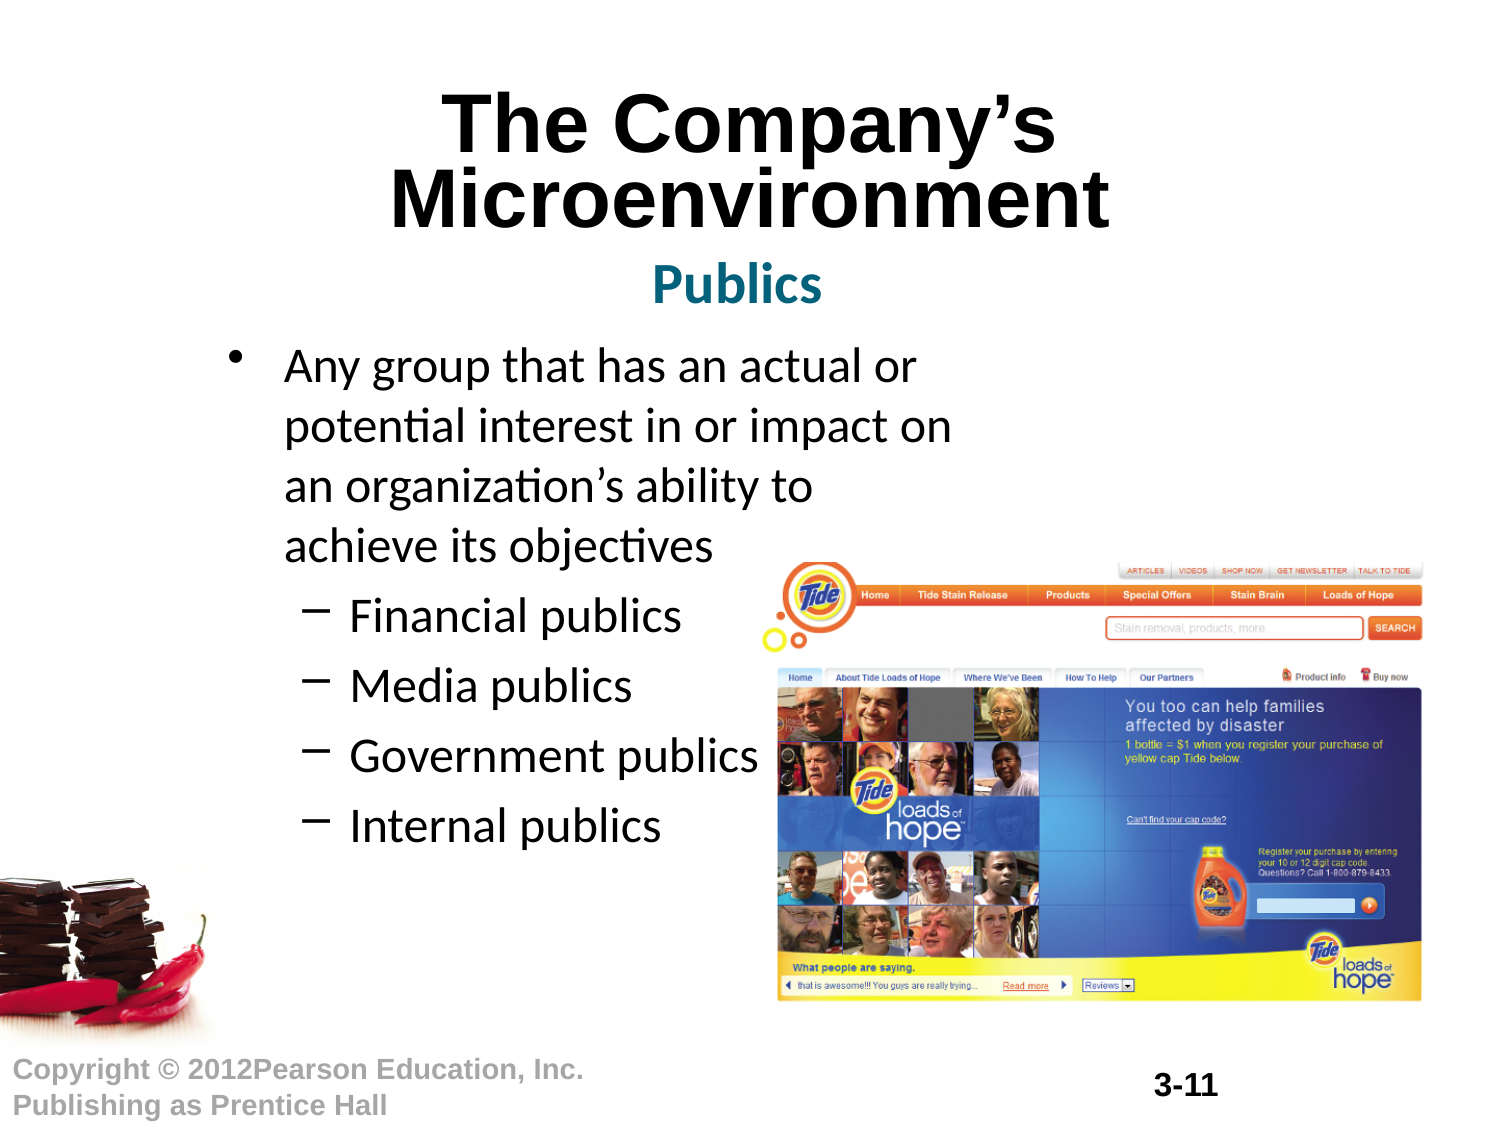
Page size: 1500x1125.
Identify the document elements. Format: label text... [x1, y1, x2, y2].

picture [762, 562, 1435, 1013]
list Publics [149, 237, 1326, 301]
list Any group that has an actual or potential interest in or impact on an organization’s ability to achieve its objectives Financial publics Media publics Government publics Internal publics [212, 324, 988, 1038]
picture [0, 862, 225, 1050]
title The Company’s Microenvironment [112, 37, 1388, 226]
